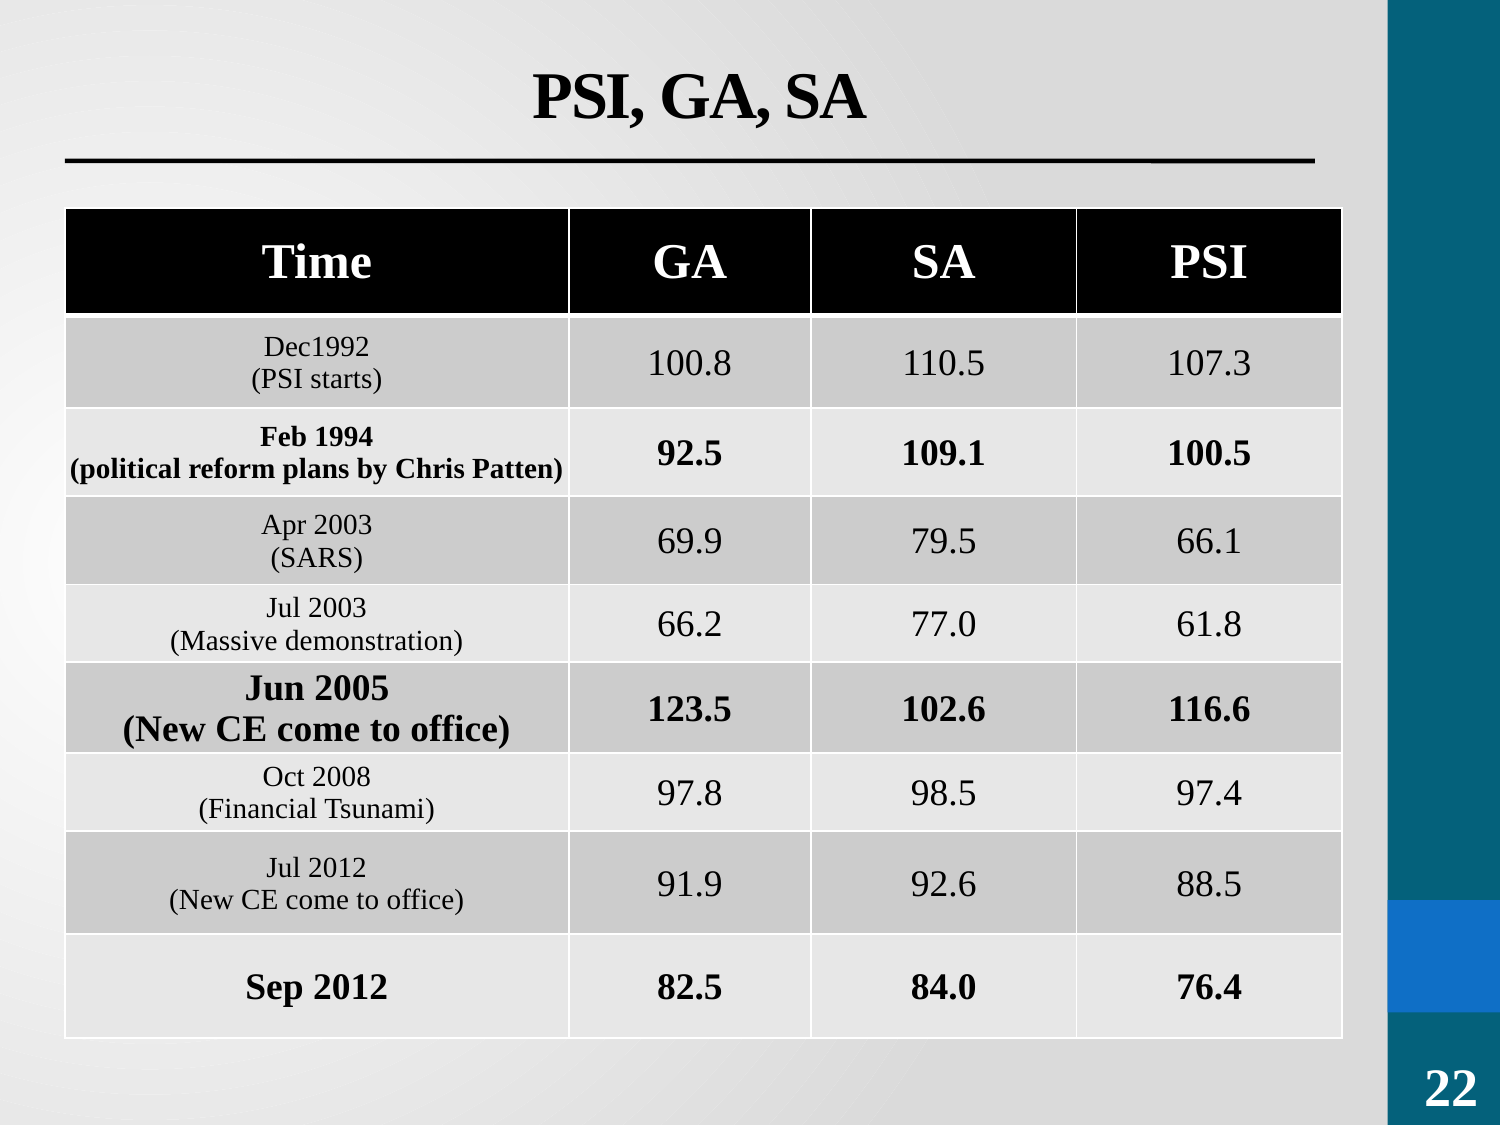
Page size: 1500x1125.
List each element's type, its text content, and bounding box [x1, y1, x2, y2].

table_cell 109.1 [812, 409, 1076, 495]
table_cell 88.5 [1077, 832, 1341, 933]
table_cell 100.8 [570, 318, 810, 407]
table_cell Jul 2012 (New CE come to office) [66, 832, 568, 933]
table_cell Apr 2003 (SARS) [66, 497, 568, 584]
table_cell 92.6 [812, 832, 1076, 933]
table_cell 77.0 [812, 585, 1076, 661]
table_cell 76.4 [1077, 935, 1341, 1037]
table_cell Dec1992 (PSI starts) [66, 318, 568, 407]
table_cell 82.5 [570, 935, 810, 1037]
table_cell 100.5 [1077, 409, 1341, 495]
table_header SA [812, 209, 1076, 313]
table_header Time [66, 209, 568, 313]
table_cell 102.6 [812, 663, 1076, 752]
table_cell 123.5 [570, 663, 810, 752]
table_cell 116.6 [1077, 663, 1341, 752]
table_cell 97.4 [1077, 754, 1341, 830]
table_cell 69.9 [570, 497, 810, 584]
table_header GA [570, 209, 810, 313]
table_cell 66.1 [1077, 497, 1341, 584]
text_box 22 [1403, 1045, 1500, 1125]
table_cell 66.2 [570, 585, 810, 661]
table_cell 98.5 [812, 754, 1076, 830]
table_cell 61.8 [1077, 585, 1341, 661]
table_cell 107.3 [1077, 318, 1341, 407]
table_cell 84.0 [812, 935, 1076, 1037]
table_cell 110.5 [812, 318, 1076, 407]
table_cell 92.5 [570, 409, 810, 495]
table_header PSI [1077, 209, 1341, 313]
table_cell 91.9 [570, 832, 810, 933]
table_cell Jul 2003 (Massive demonstration) [66, 585, 568, 661]
table_cell Feb 1994 (political reform plans by Chris Patten) [66, 409, 568, 495]
table_cell Sep 2012 [66, 935, 568, 1037]
table_cell Jun 2005 (New CE come to office) [66, 663, 568, 752]
text_box PSI, GA, SA [75, 45, 1325, 129]
table_cell 79.5 [812, 497, 1076, 584]
table_cell Oct 2008 (Financial Tsunami) [66, 754, 568, 830]
table_cell 97.8 [570, 754, 810, 830]
